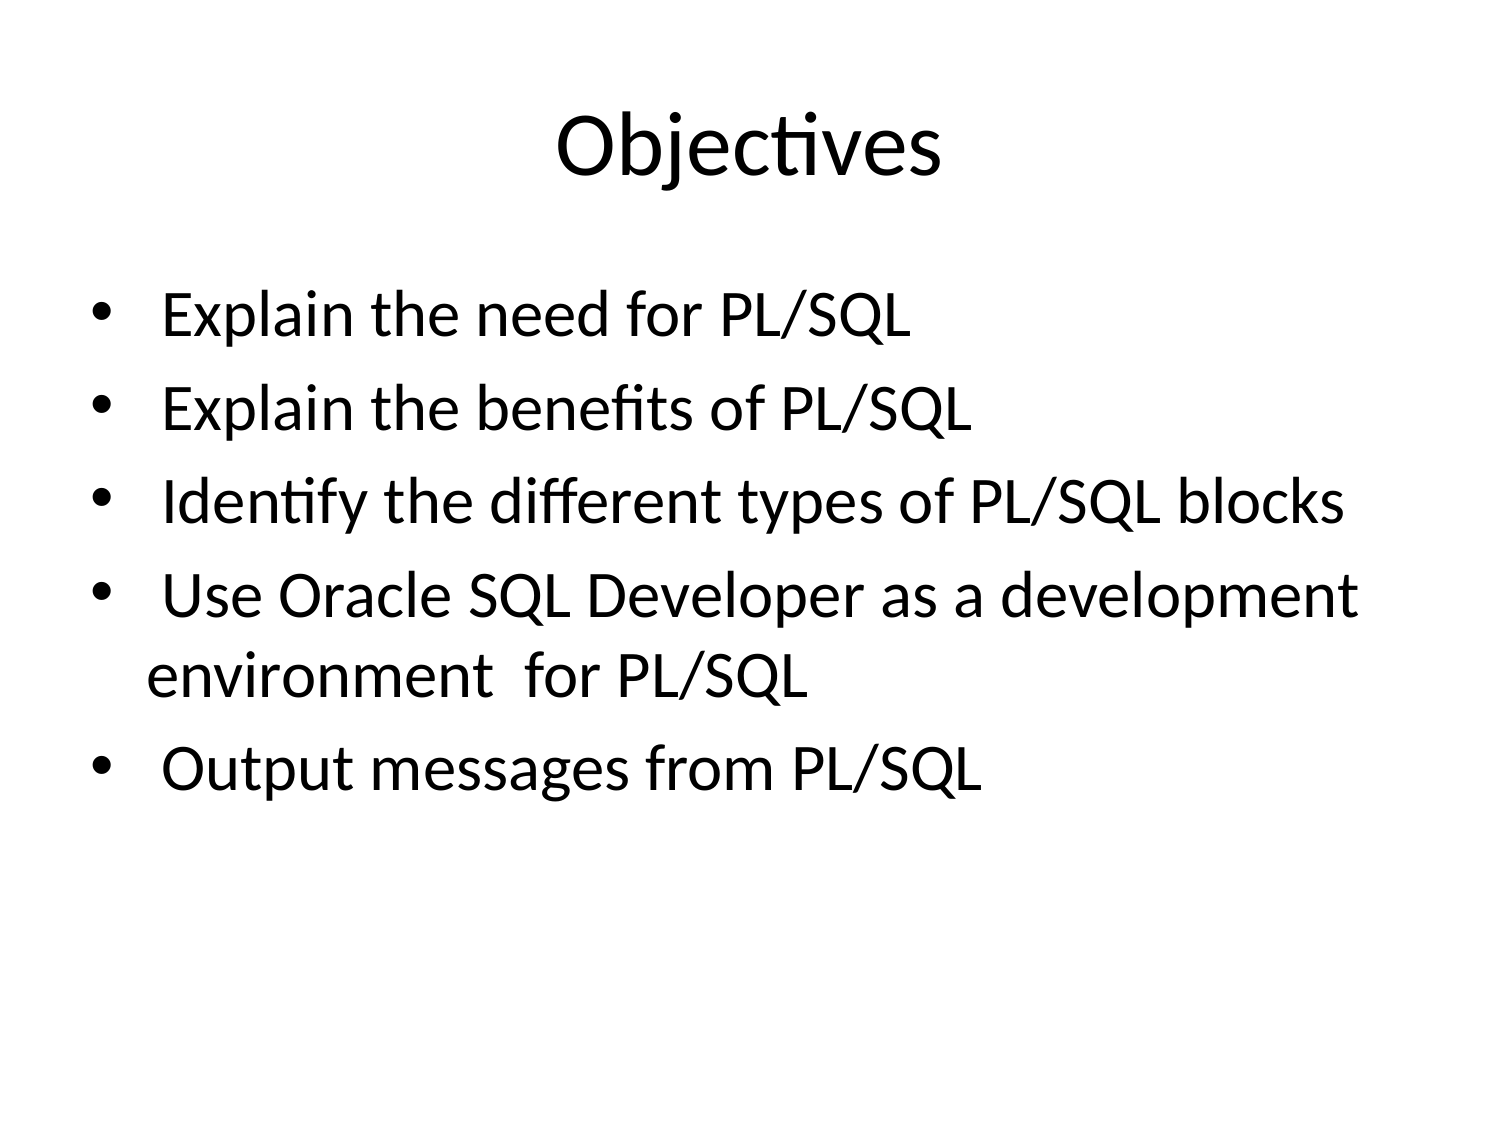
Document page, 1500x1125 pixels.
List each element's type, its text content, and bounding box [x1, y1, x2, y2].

title Objectives [75, 45, 1425, 233]
list Explain the need for PL/SQL Explain the benefits of PL/SQL Identify the different types of PL/SQL blocks Use Oracle SQL Developer as a development environment for PL/SQL Output messages from PL/SQL [75, 262, 1425, 1005]
